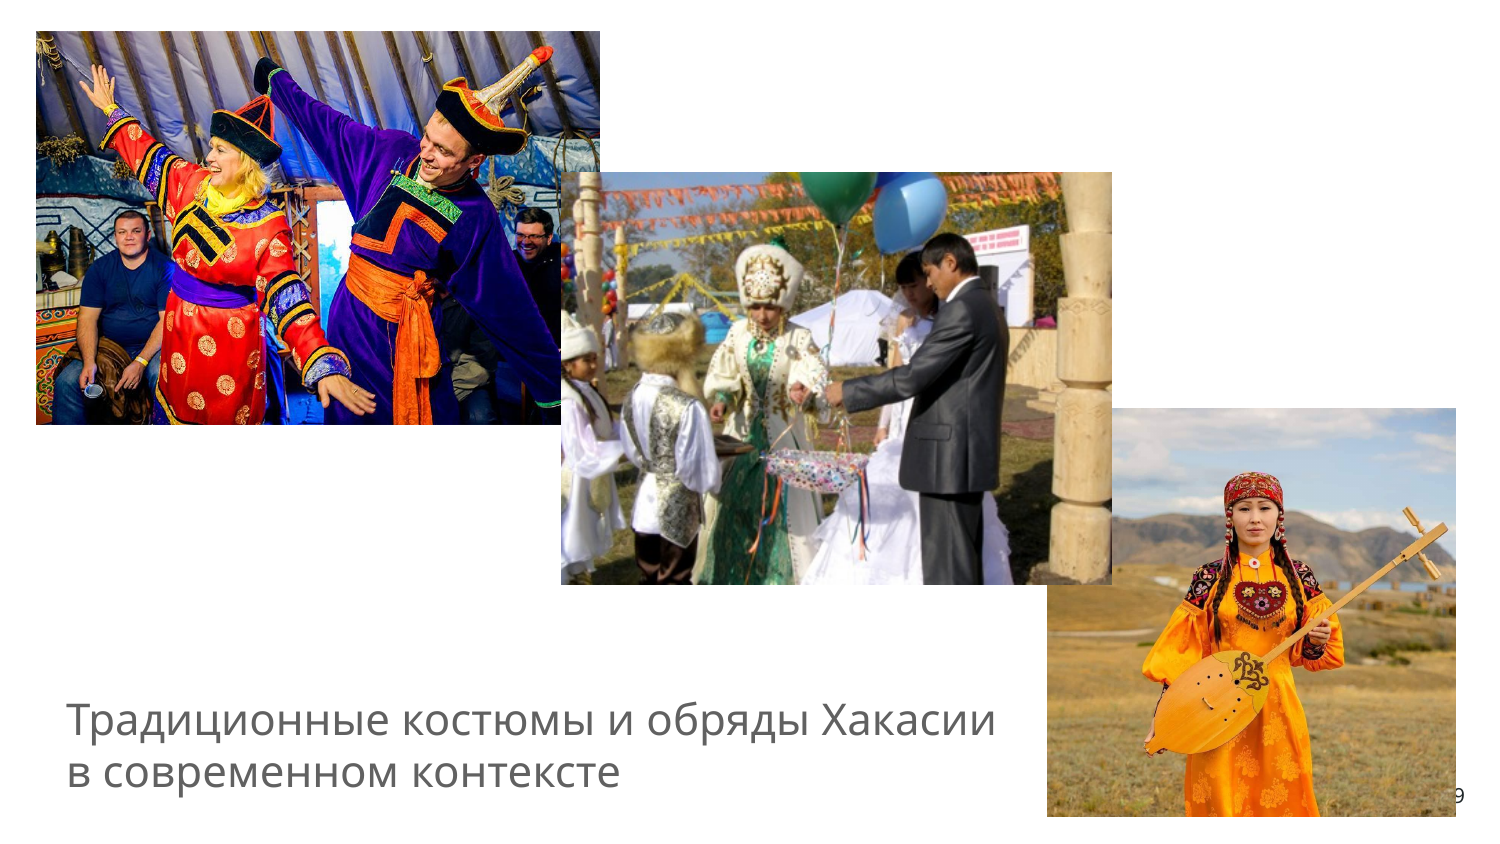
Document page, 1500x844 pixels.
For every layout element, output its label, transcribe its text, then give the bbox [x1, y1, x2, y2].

list Традиционные костюмы и обряды Хакасии в современном контексте [51, 695, 1036, 794]
slide_number 9 [1389, 764, 1480, 830]
picture [36, 31, 1456, 817]
